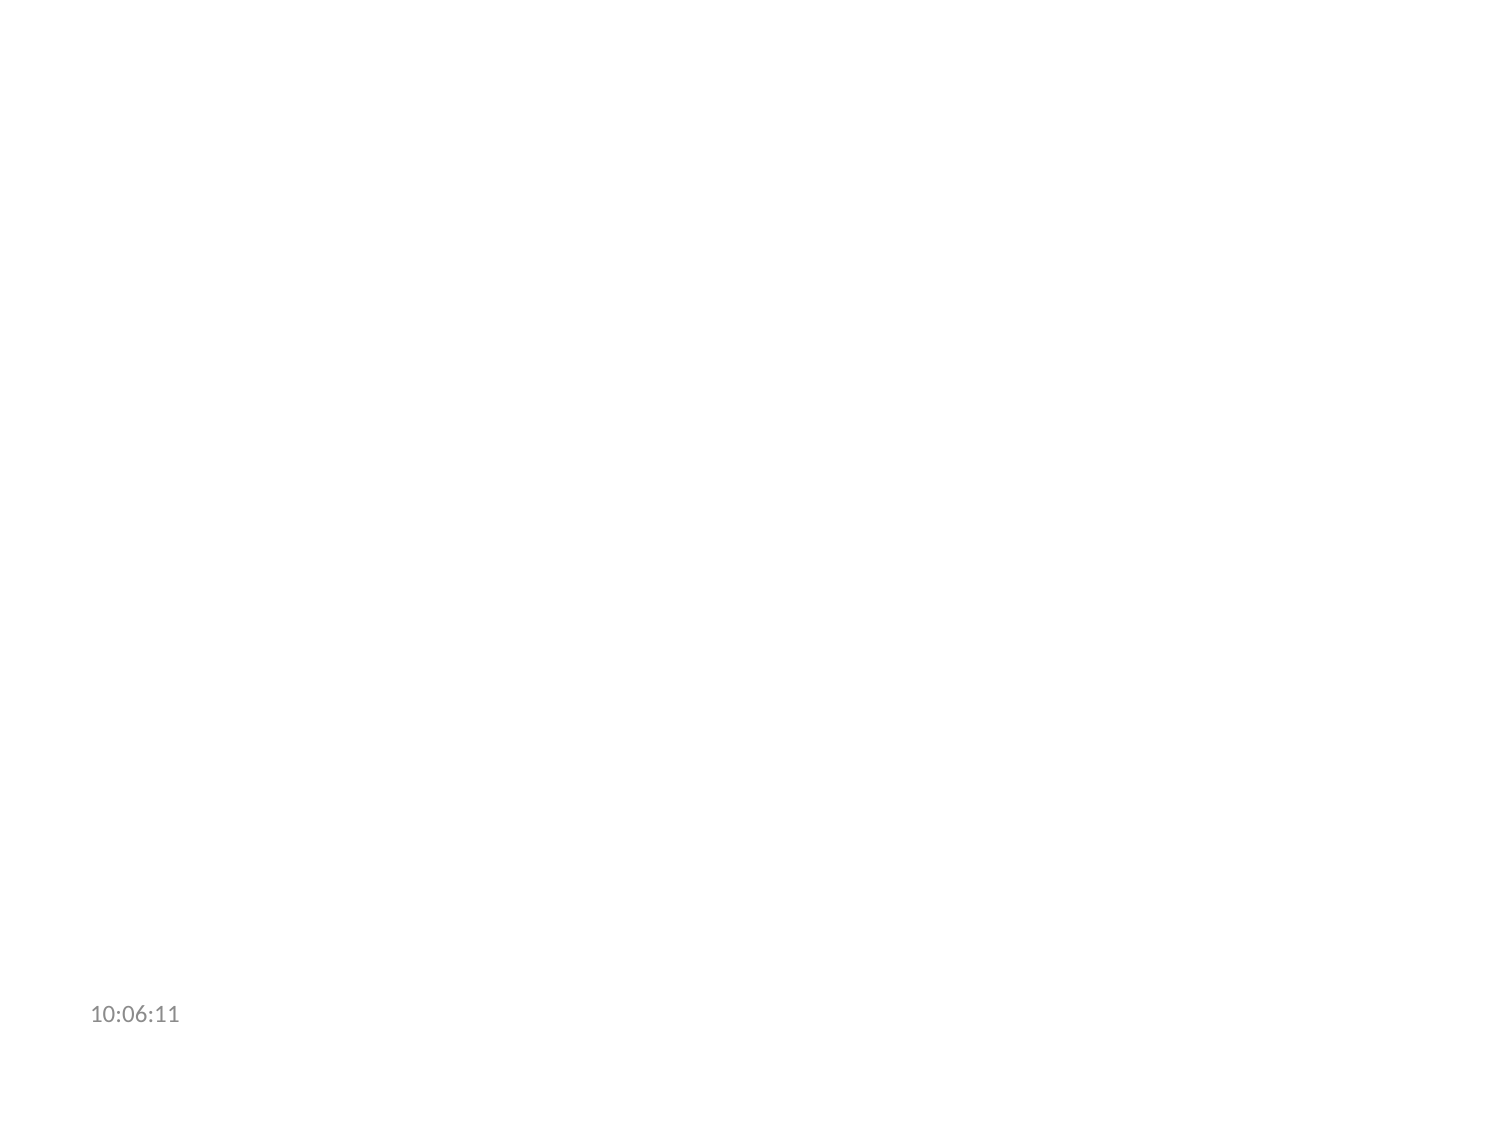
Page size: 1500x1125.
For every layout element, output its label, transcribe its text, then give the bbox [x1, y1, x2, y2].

text_box 15:35:09 [75, 982, 425, 1043]
